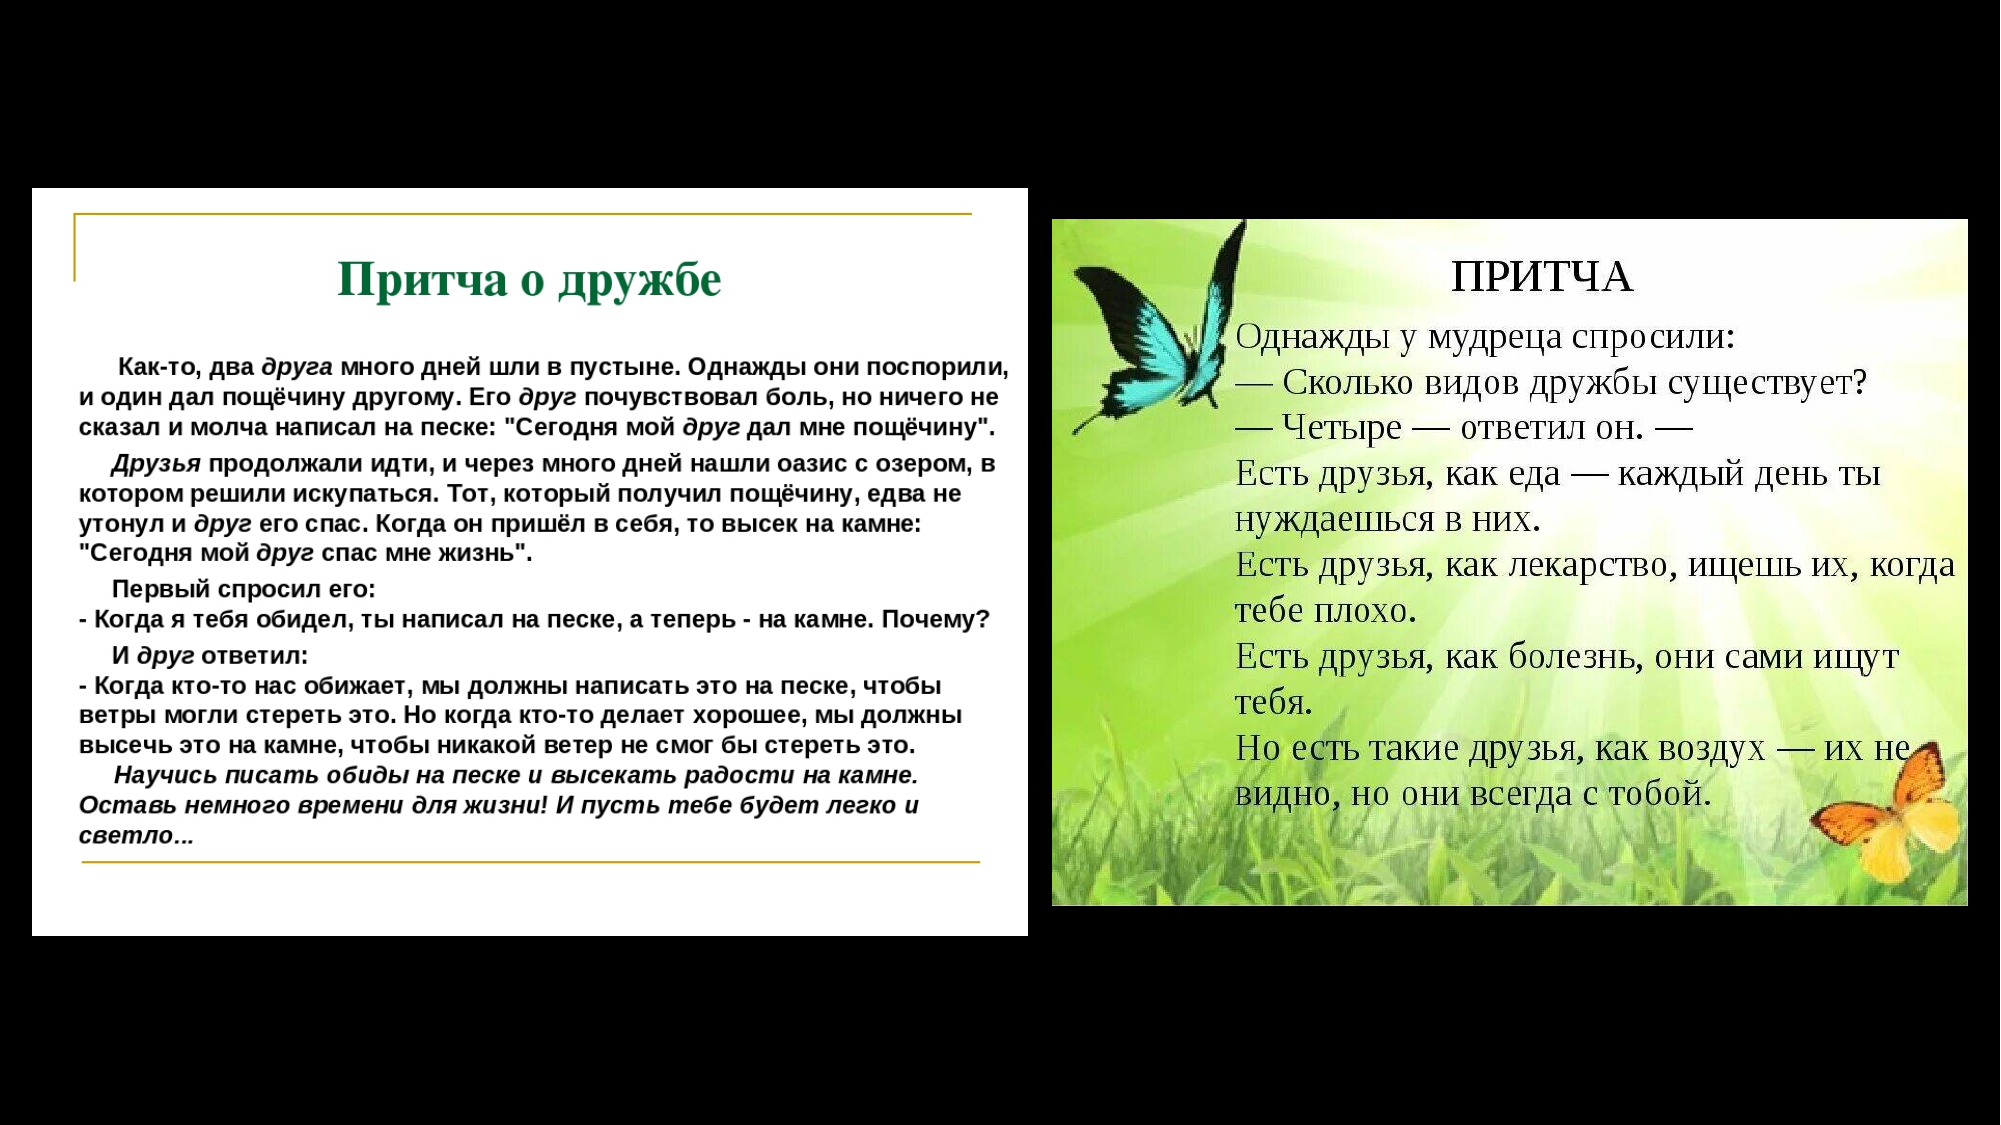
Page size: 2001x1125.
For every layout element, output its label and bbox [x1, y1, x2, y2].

picture [32, 188, 1028, 936]
picture [1052, 219, 1968, 906]
